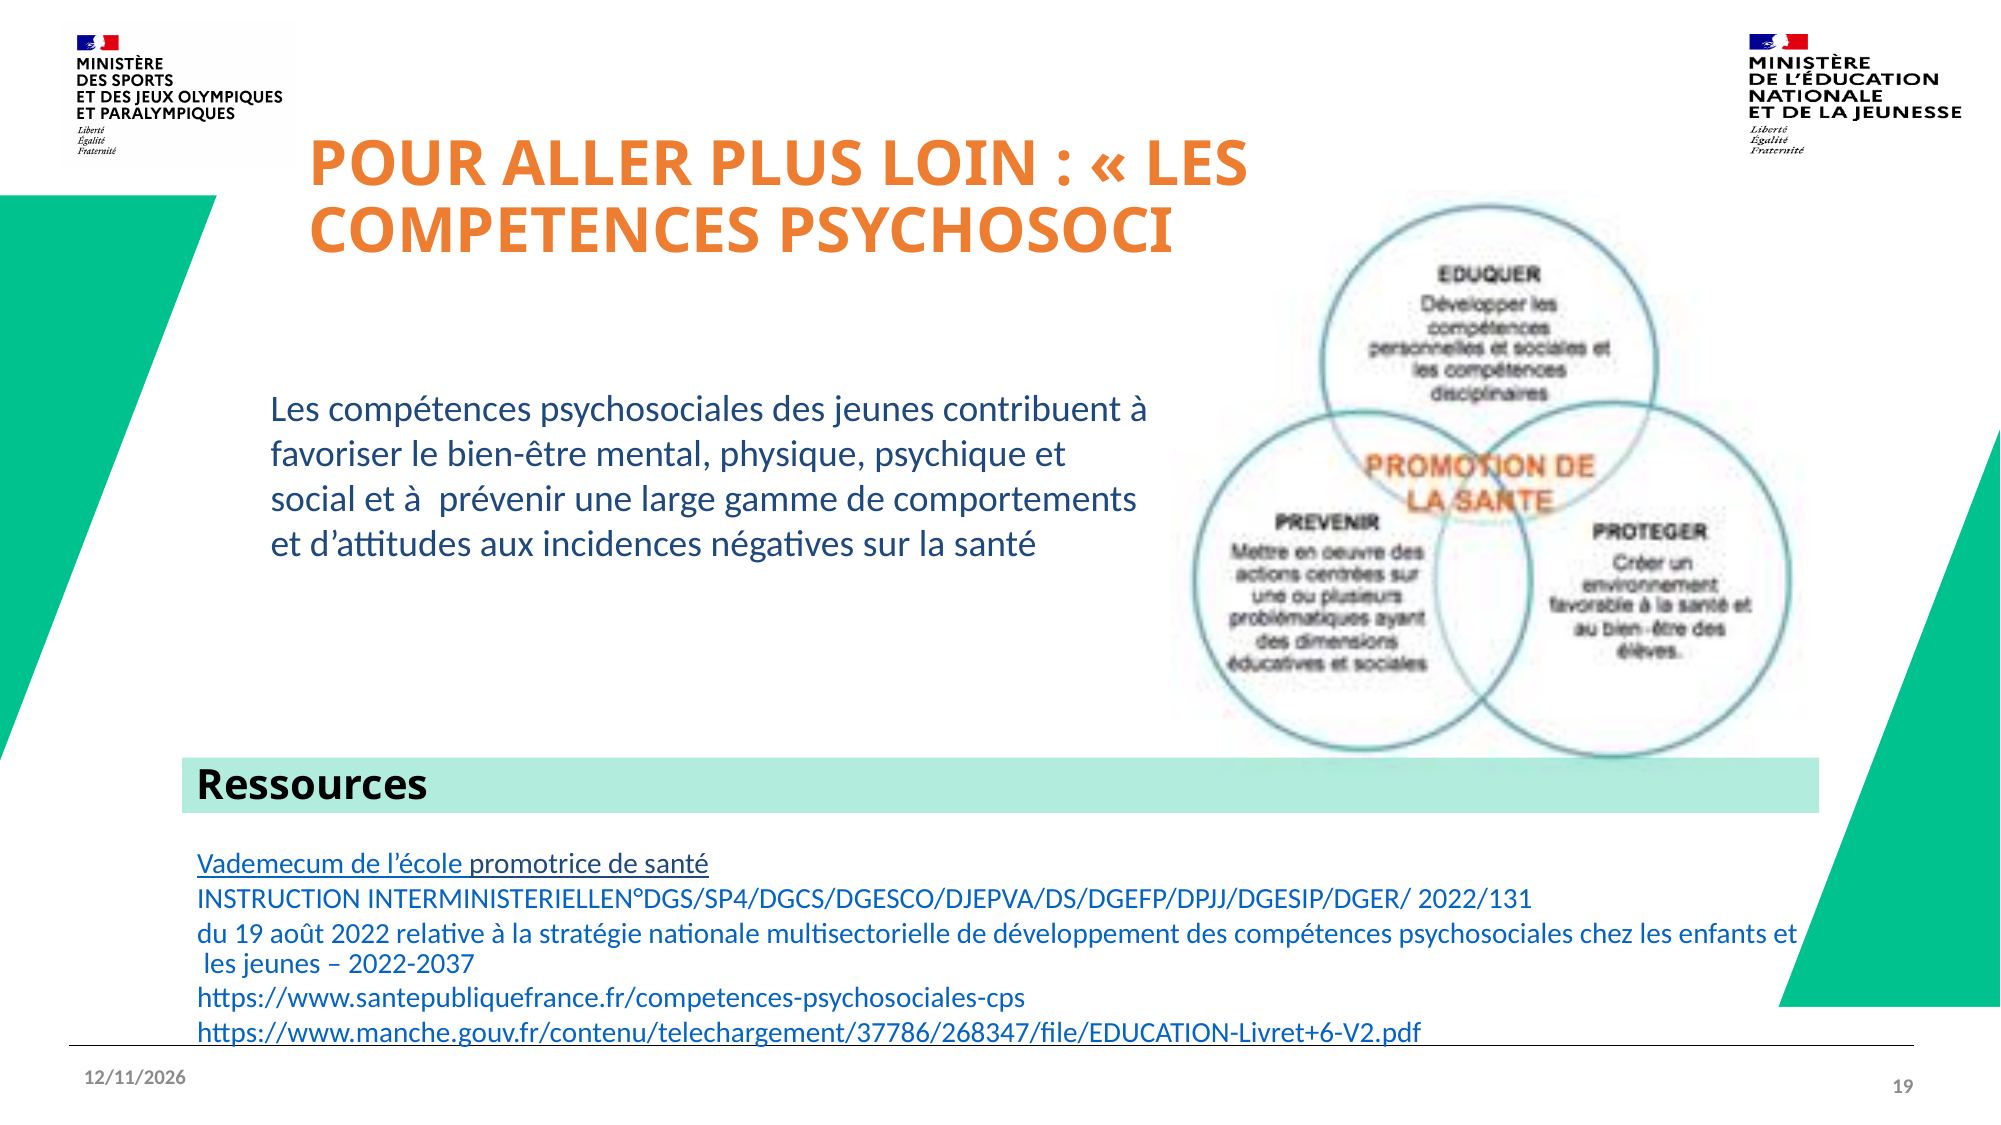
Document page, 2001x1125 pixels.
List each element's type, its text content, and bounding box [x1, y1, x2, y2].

picture [1171, 190, 1816, 786]
text_box Ressources [182, 757, 1820, 813]
title POUR ALLER PLUS LOIN : « LES COMPETENCES PSYCHOSOCIALES » [294, 124, 1706, 274]
picture [1749, 34, 1963, 155]
picture [62, 20, 297, 169]
text_box Vademecum de l’école promotrice de santé INSTRUCTION INTERMINISTERIELLEN°DGS/SP4/DGCS/DGESCO/DJEPVA/DS/DGEFP/DPJJ/DGESIP/DGER/ 2022/131 du 19 août 2022 relative à la stratégie nationale multisectorielle de développement des compétences psychosociales chez les enfants et les jeunes – 2022-2037 https://www.santepubliquefrance.fr/competences-psychosociales-cps https://www.manche.gouv.fr/contenu/telechargement/37786/268347/file/EDUCATION-Livret+6-V2.pdf [182, 837, 1816, 1072]
text_box Les compétences psychosociales des jeunes contribuent à favoriser le bien-être mental, physique, psychique et social et à prévenir une large gamme de comportements et d’attitudes aux incidences négatives sur la santé [255, 376, 1171, 572]
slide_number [69, 1046, 519, 1107]
slide_number 19 [1618, 1046, 1914, 1125]
